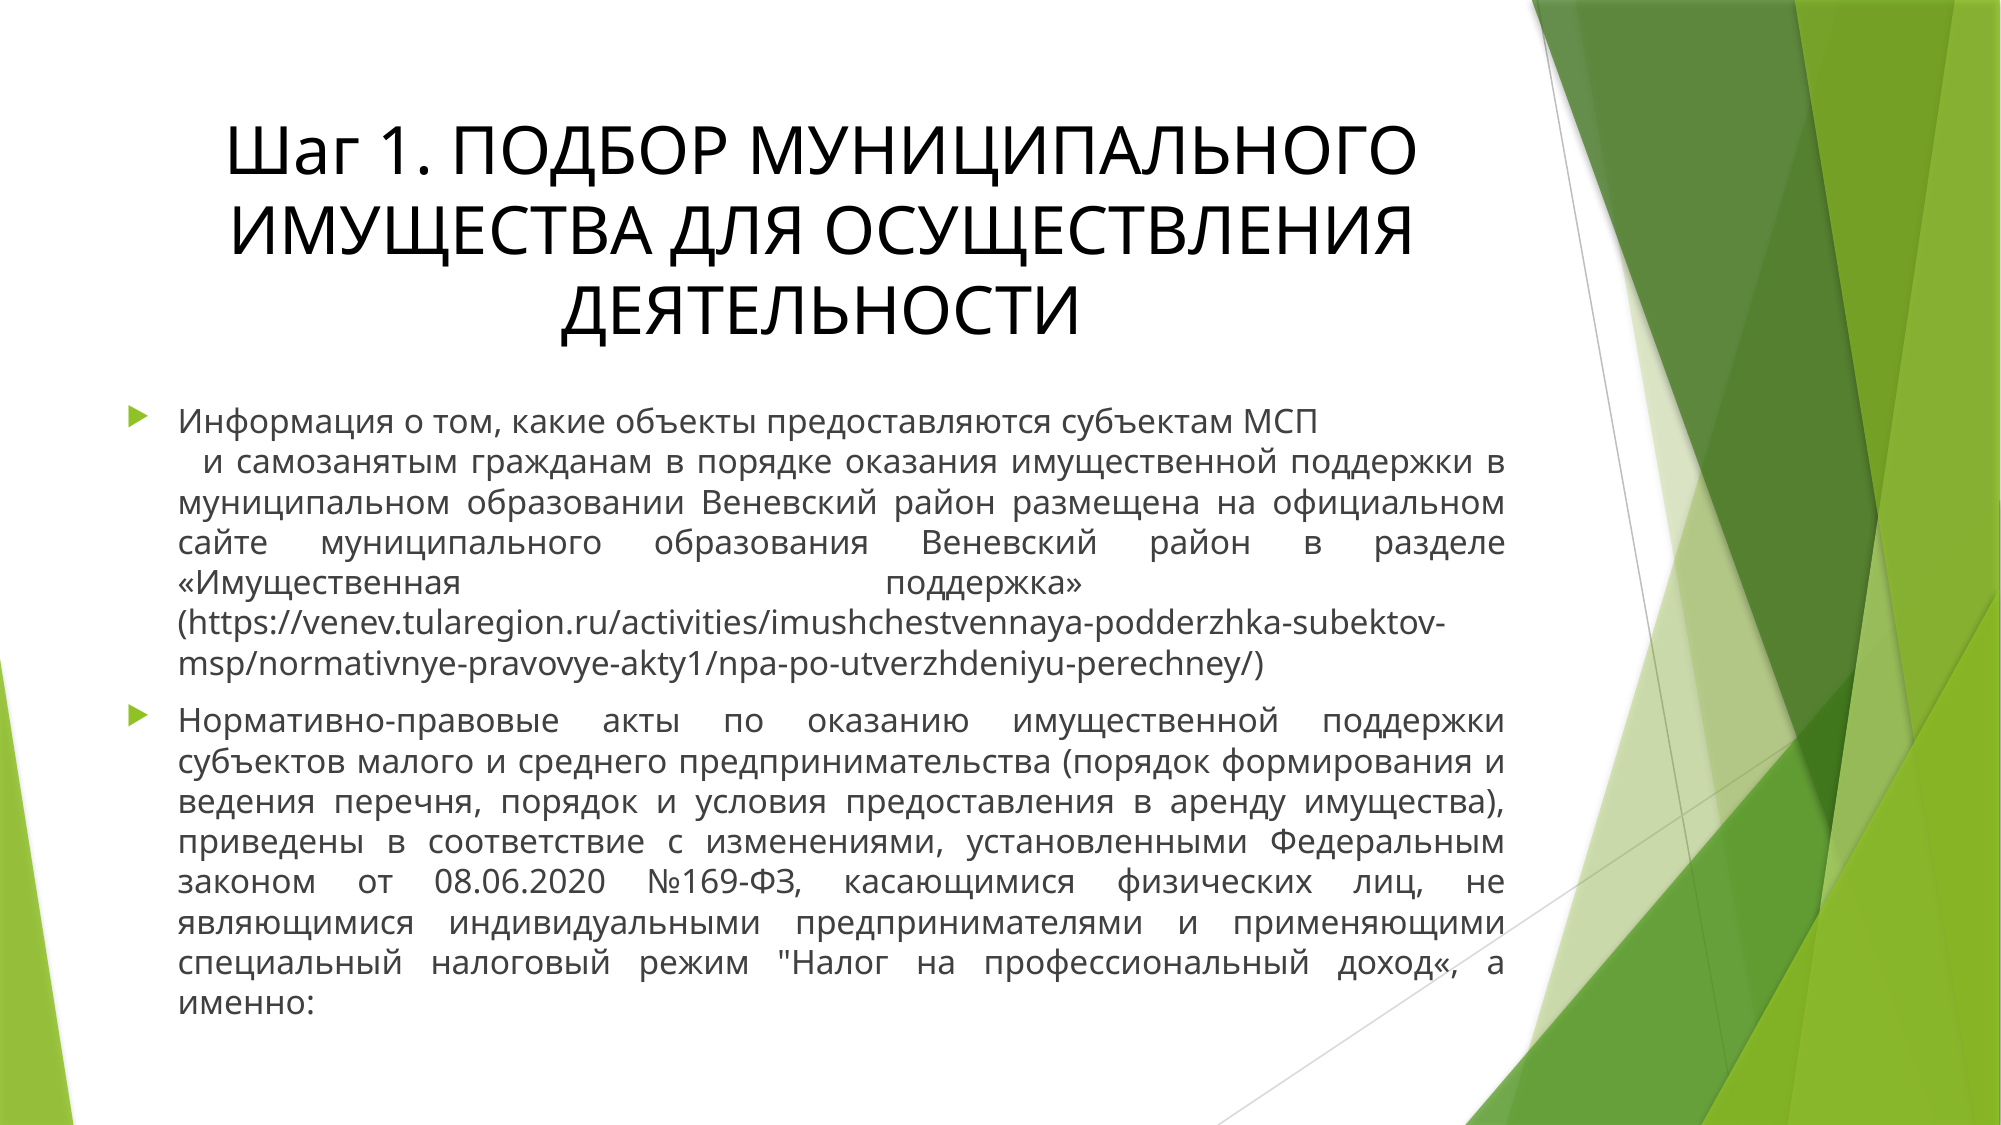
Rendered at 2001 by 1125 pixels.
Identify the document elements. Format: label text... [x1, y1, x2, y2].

title Шаг 1. ПОДБОР МУНИЦИПАЛЬНОГО ИМУЩЕСТВА ДЛЯ ОСУЩЕСТВЛЕНИЯ ДЕЯТЕЛЬНОСТИ [124, 99, 1522, 270]
list Информация о том, какие объекты предоставляются субъектам МСП и самозанятым гражданам в порядке оказания имущественной поддержки в муниципальном образовании Веневский район размещена на официальном сайте муниципального образования Веневский район в разделе «Имущественная поддержка» (https://venev.tularegion.ru/activities/imushchestvennaya-podderzhka-subektov-msp/normativnye-pravovye-akty1/npa-po-utverzhdeniyu-perechney/) Нормативно-правовые акты по оказанию имущественной поддержки субъектов малого и среднего предпринимательства (порядок формирования и ведения перечня, порядок и условия предоставления в аренду имущества), приведены в соответствие с изменениями, установленными Федеральным законом от 08.06.2020 №169-ФЗ, касающимися физических лиц, не являющимися индивидуальными предпринимателями и применяющими специальный налоговый режим "Налог на профессиональный доход«, а именно: [111, 392, 1522, 1037]
